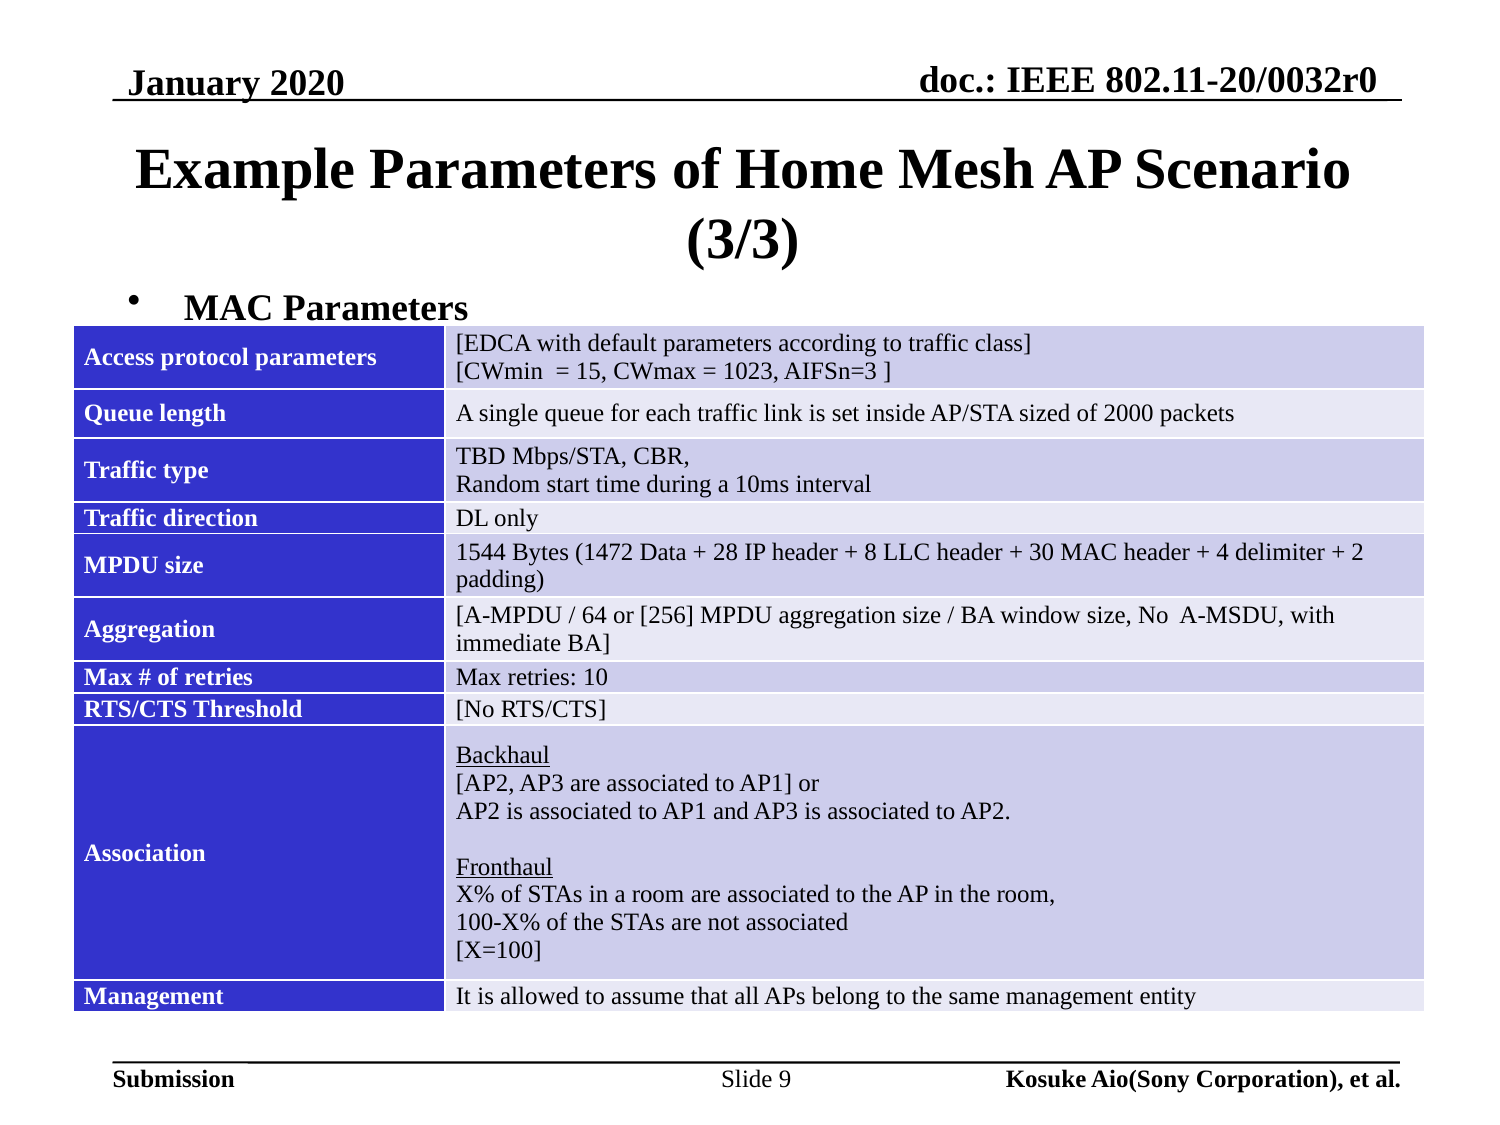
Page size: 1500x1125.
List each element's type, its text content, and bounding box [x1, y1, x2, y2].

table_cell RTS/CTS Threshold [74, 694, 444, 724]
table_cell [A-MPDU / 64 or [256] MPDU aggregation size / BA window size, No A-MSDU, with immediate BA] [446, 598, 1424, 660]
table_cell It is allowed to assume that all APs belong to the same management entity [446, 981, 1424, 1011]
table_cell Backhaul [AP2, AP3 are associated to AP1] or AP2 is associated to AP1 and AP3 is associated to AP2. Fronthaul X% of STAs in a room are associated to the AP in the room, 100-X% of the STAs are not associated [X=100] [446, 726, 1424, 979]
table_cell MPDU size [74, 534, 444, 596]
table_cell Traffic direction [74, 503, 444, 533]
table_cell Max retries: 10 [446, 662, 1424, 692]
table_cell A single queue for each traffic link is set inside AP/STA sized of 2000 packets [446, 390, 1424, 437]
title Example Parameters of Home Mesh AP Scenario (3/3) [99, 112, 1388, 288]
slide_number Slide 9 [712, 1061, 801, 1093]
footer Kosuke Aio(Sony Corporation), et al. [962, 1061, 1402, 1093]
table_cell Management [74, 981, 444, 1011]
table_header [EDCA with default parameters according to traffic class] [CWmin = 15, CWmax = 1023, AIFSn=3 ] [446, 326, 1424, 388]
table_cell 1544 Bytes (1472 Data + 28 IP header + 8 LLC header + 30 MAC header + 4 delimiter + 2 padding) [446, 534, 1424, 596]
table_cell Traffic type [74, 439, 444, 501]
table_header Access protocol parameters [74, 326, 444, 388]
table_cell [No RTS/CTS] [446, 694, 1424, 724]
table_cell Queue length [74, 390, 444, 437]
table_cell TBD Mbps/STA, CBR, Random start time during a 10ms interval [446, 439, 1424, 501]
table_cell Max # of retries [74, 662, 444, 692]
list MAC Parameters [112, 275, 1463, 350]
table_cell Association [74, 726, 444, 979]
table_cell DL only [446, 503, 1424, 533]
table_cell Aggregation [74, 598, 444, 660]
